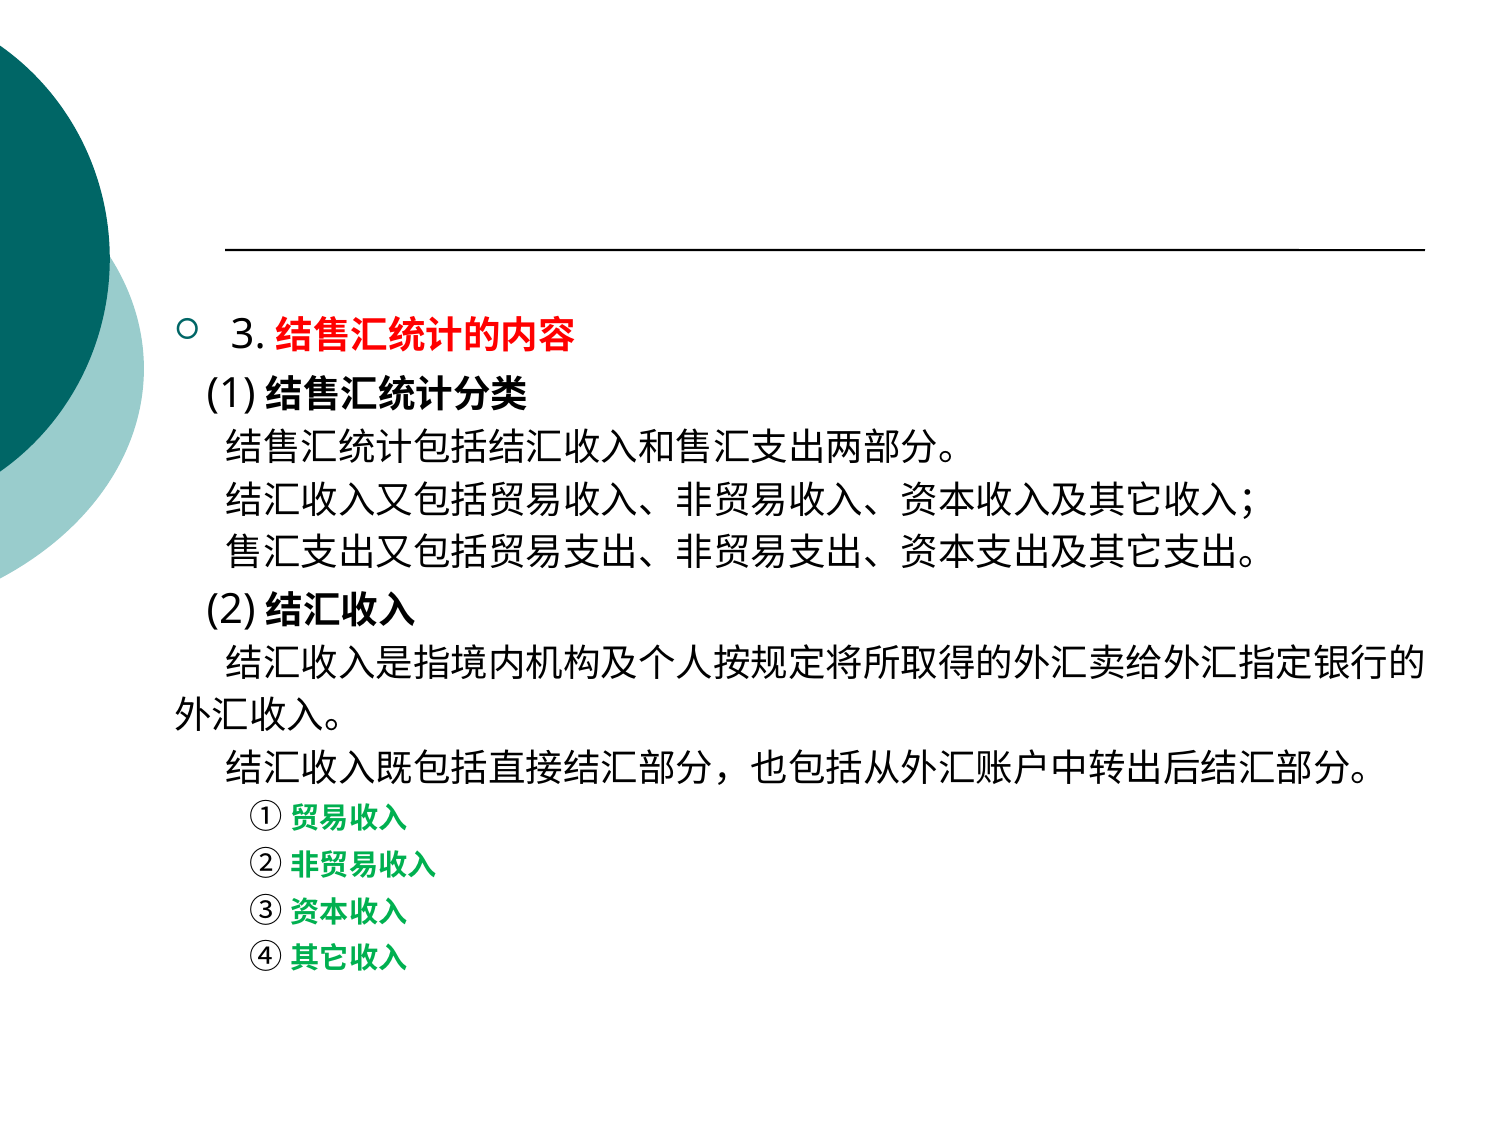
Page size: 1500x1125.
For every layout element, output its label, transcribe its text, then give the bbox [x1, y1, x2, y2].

list 3.结售汇统计的内容 (1)结售汇统计分类 结售汇统计包括结汇收入和售汇支出两部分。 结汇收入又包括贸易收入、非贸易收入、资本收入及其它收入； 售汇支出又包括贸易支出、非贸易支出、资本支出及其它支出。 (2)结汇收入 结汇收入是指境内机构及个人按规定将所取得的外汇卖给外汇指定银行的 外汇收入。 结汇收入既包括直接结汇部分，也包括从外汇账户中转出后结汇部分。 ①贸易收入 ②非贸易收入 ③资本收入 ④其它收入 [159, 299, 1460, 1024]
